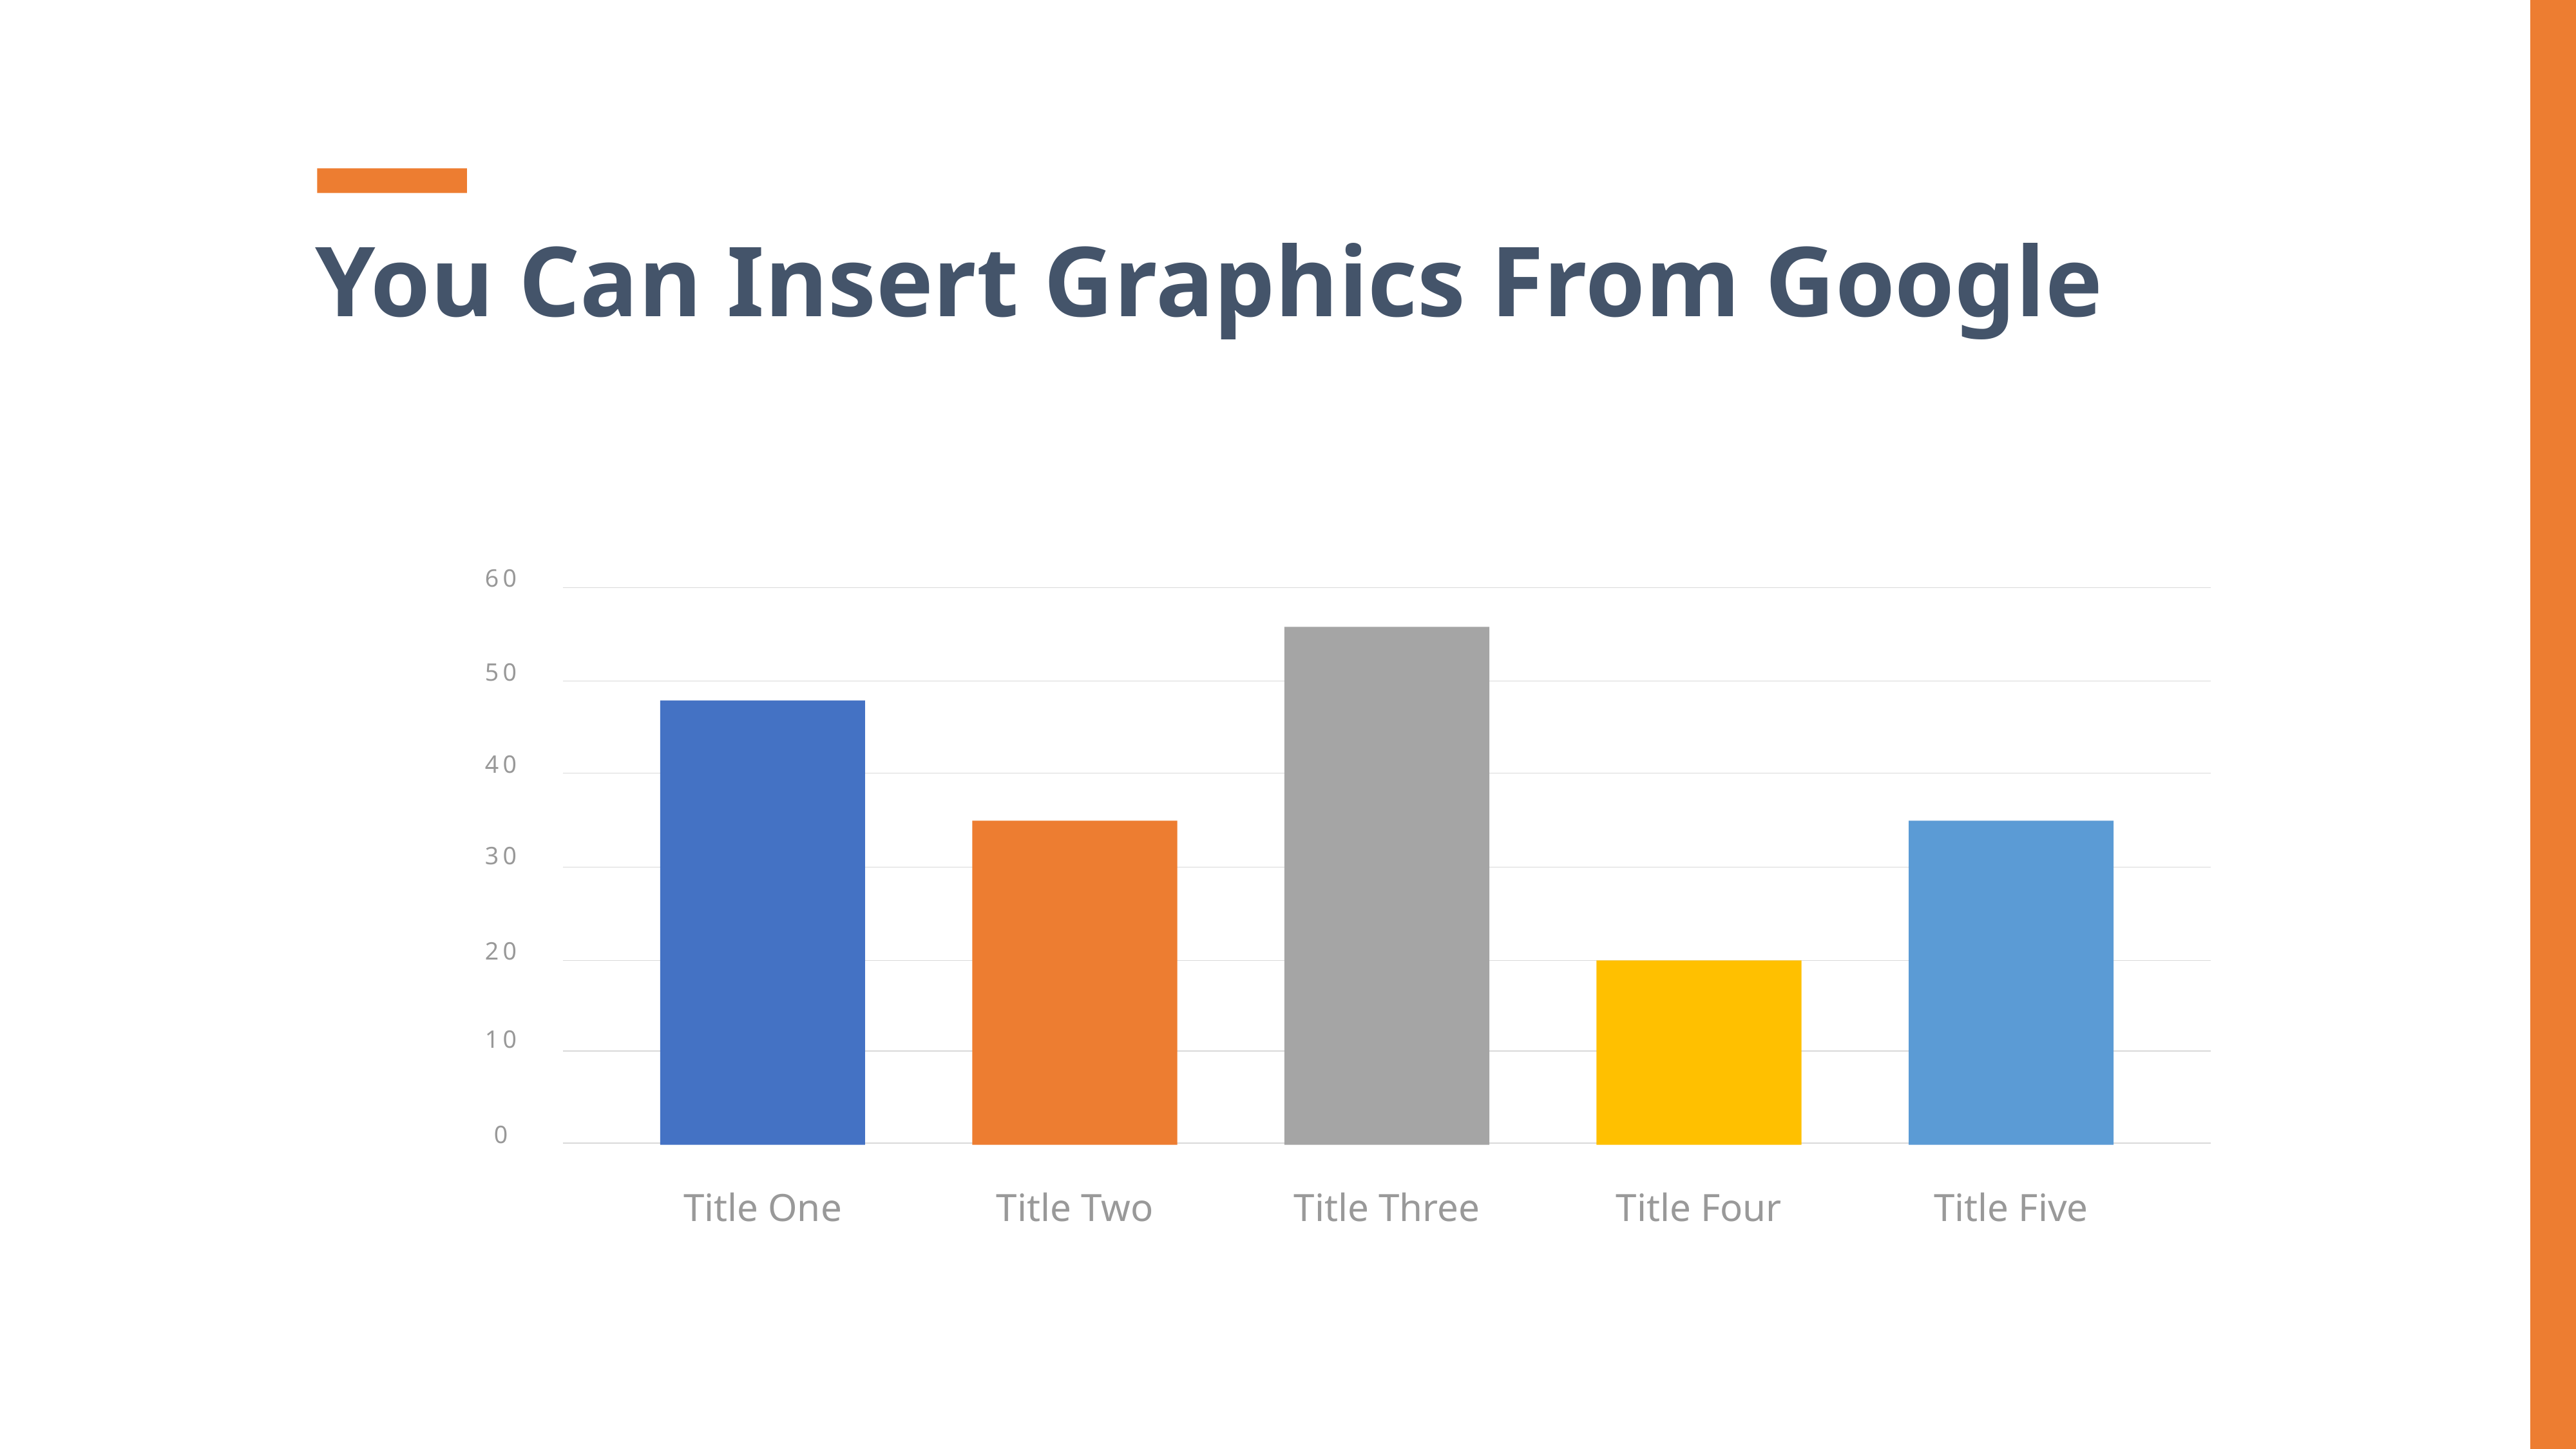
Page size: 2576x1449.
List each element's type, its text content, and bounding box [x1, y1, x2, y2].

text_box [316, 167, 468, 194]
text_box [2530, 0, 2576, 1449]
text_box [463, 558, 2211, 1227]
text_box You Can Insert Graphics From Google [305, 214, 2113, 341]
